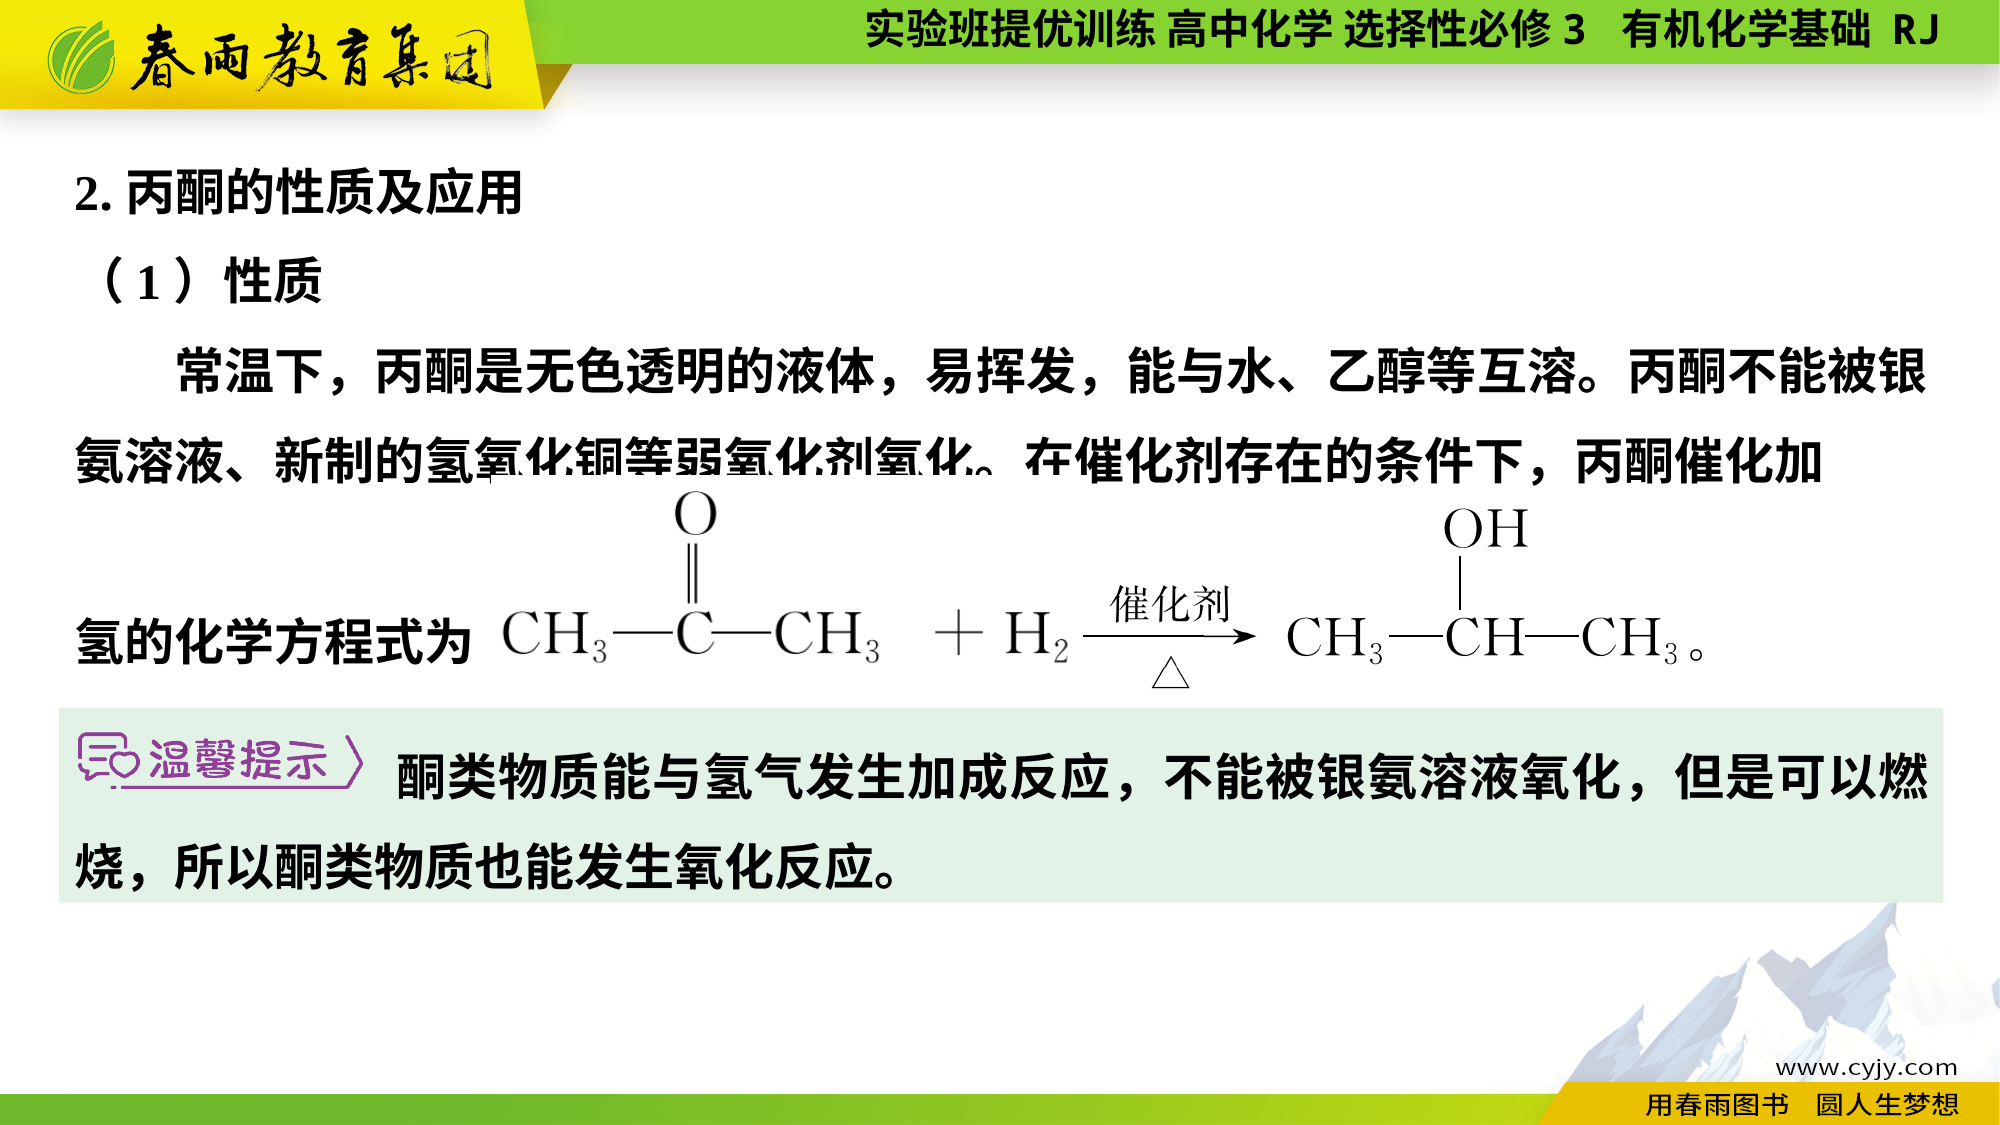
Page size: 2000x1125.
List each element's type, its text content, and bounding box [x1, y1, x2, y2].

picture [0, 0, 2000, 1125]
text_box 酮类物质能与氢气发生加成反应，不能被银氨溶液氧化，但是可以燃烧，所以酮类物质也能发生氧化反应。 [59, 707, 1944, 903]
list 2.丙酮的性质及应用 （1）性质 常温下，丙酮是无色透明的液体，易挥发，能与水、乙醇等互溶。丙酮不能被银氨溶液、新制的氢氧化铜等弱氧化剂氧化。在催化剂存在的条件下，丙酮催化加 氢的化学方程式为 [59, 122, 1944, 683]
